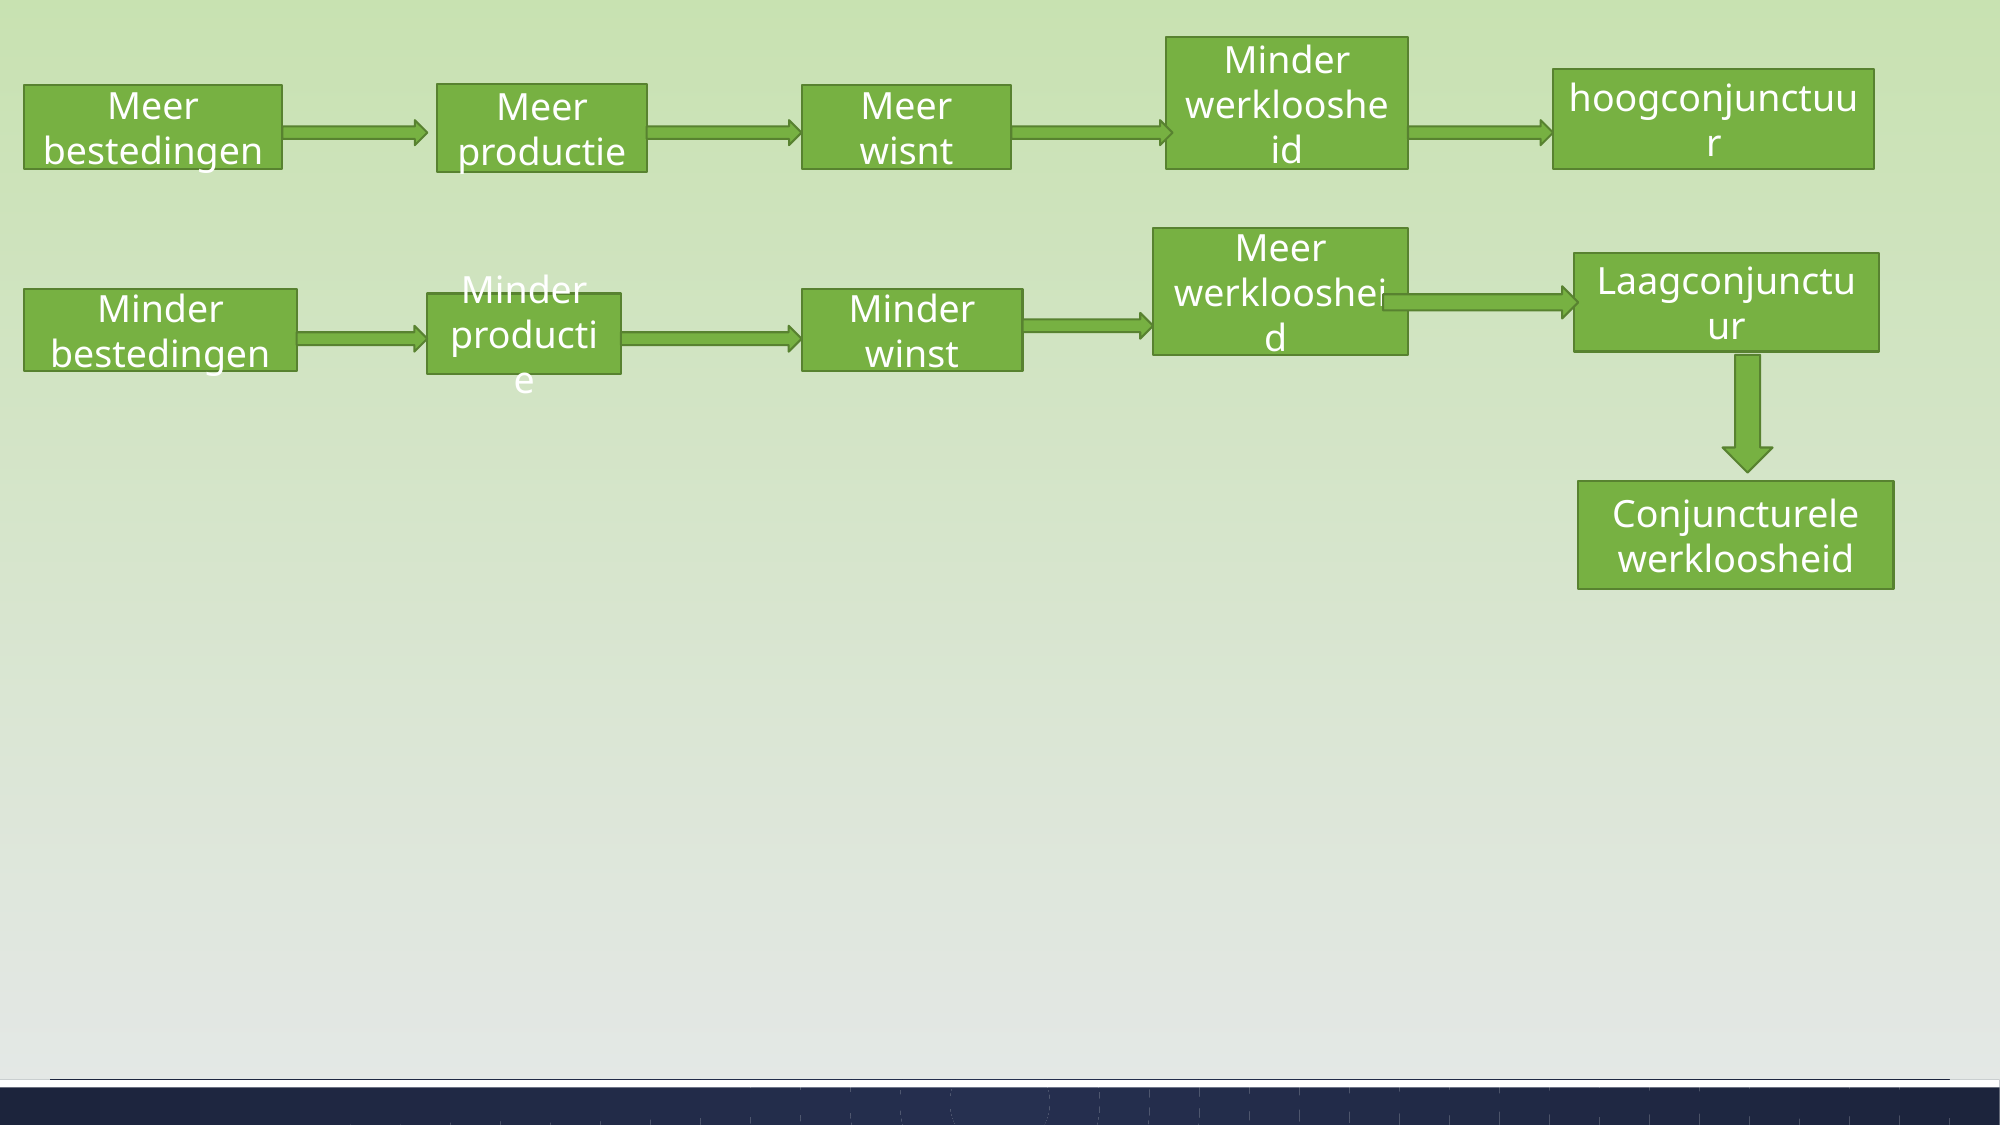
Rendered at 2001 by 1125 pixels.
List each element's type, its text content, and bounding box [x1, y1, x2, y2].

text_box Meer wisnt [801, 84, 1012, 170]
text_box Meer werkloosheid [1152, 227, 1409, 356]
text_box [1021, 311, 1154, 340]
text_box [645, 119, 803, 147]
text_box [1382, 285, 1579, 320]
text_box Minder werkloosheid [1165, 36, 1409, 170]
text_box [281, 119, 429, 147]
text_box Minder winst [801, 288, 1024, 372]
text_box [295, 324, 429, 353]
text_box [1721, 353, 1774, 474]
text_box Minder productie [426, 292, 622, 375]
text_box hoogconjunctuur [1552, 68, 1875, 170]
text_box Conjuncturele werkloosheid [1577, 480, 1895, 590]
text_box [1010, 119, 1174, 147]
text_box [619, 324, 803, 353]
text_box [1406, 119, 1554, 147]
text_box Meer bestedingen [23, 84, 283, 170]
text_box Laagconjunctuur [1573, 252, 1880, 353]
text_box Minder bestedingen [23, 288, 298, 372]
text_box Meer productie [436, 83, 648, 173]
